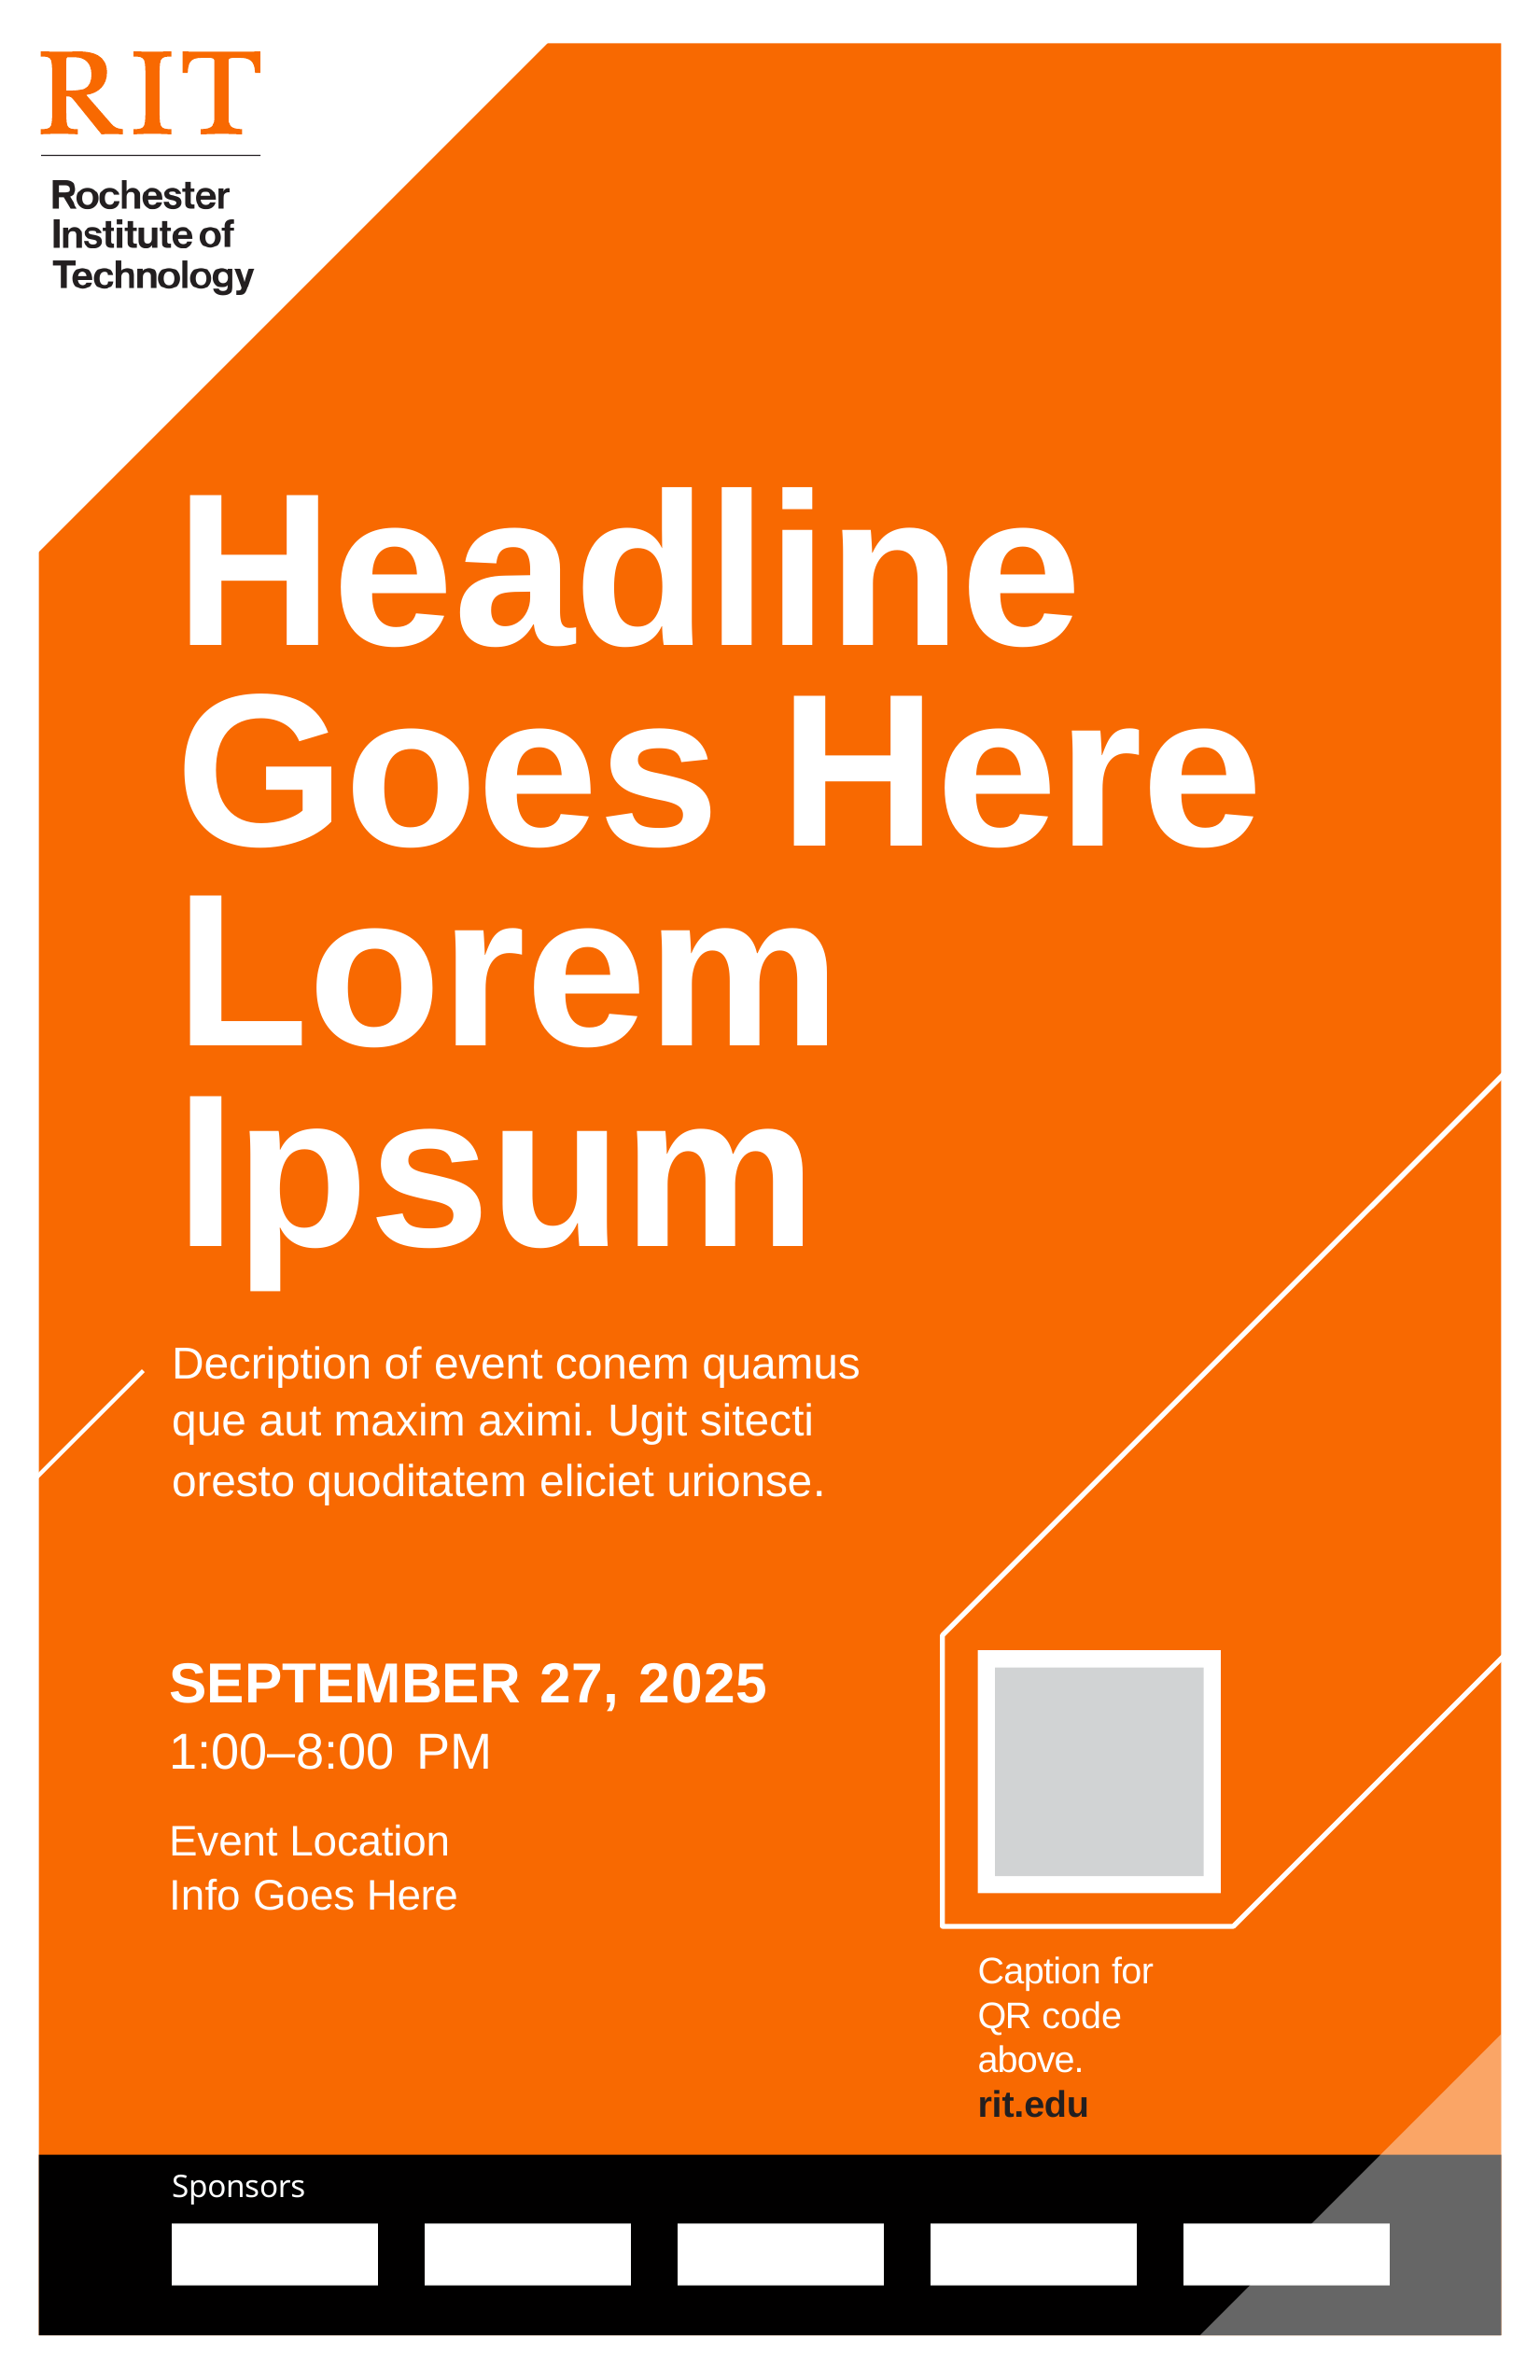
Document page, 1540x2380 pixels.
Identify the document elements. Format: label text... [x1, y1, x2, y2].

text_box Decription of event conem quamus que aut maxim aximi. Ugit sitecti oresto quoditatem eliciet urionse. SEPTEMBER 27, 2025 1:00–8:00 PM Event Location Info Goes Here [167, 1329, 914, 1919]
text_box [1183, 2223, 1390, 2286]
text_box Sponsors [170, 2164, 306, 2242]
text_box [425, 2223, 631, 2286]
text_box [0, 0, 591, 591]
text_box [942, 1038, 1540, 1926]
text_box [931, 2223, 1137, 2286]
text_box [40, 50, 260, 135]
text_box [38, 2154, 1379, 2336]
text_box Caption for QR code above. rit.edu [975, 1944, 1233, 2125]
text_box [678, 2223, 884, 2286]
text_box [172, 2223, 378, 2286]
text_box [977, 1649, 1222, 1894]
text_box [1199, 2034, 1502, 2336]
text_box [48, 168, 265, 306]
title Headline Goes Here Lorem Ipsum [175, 486, 1423, 1291]
